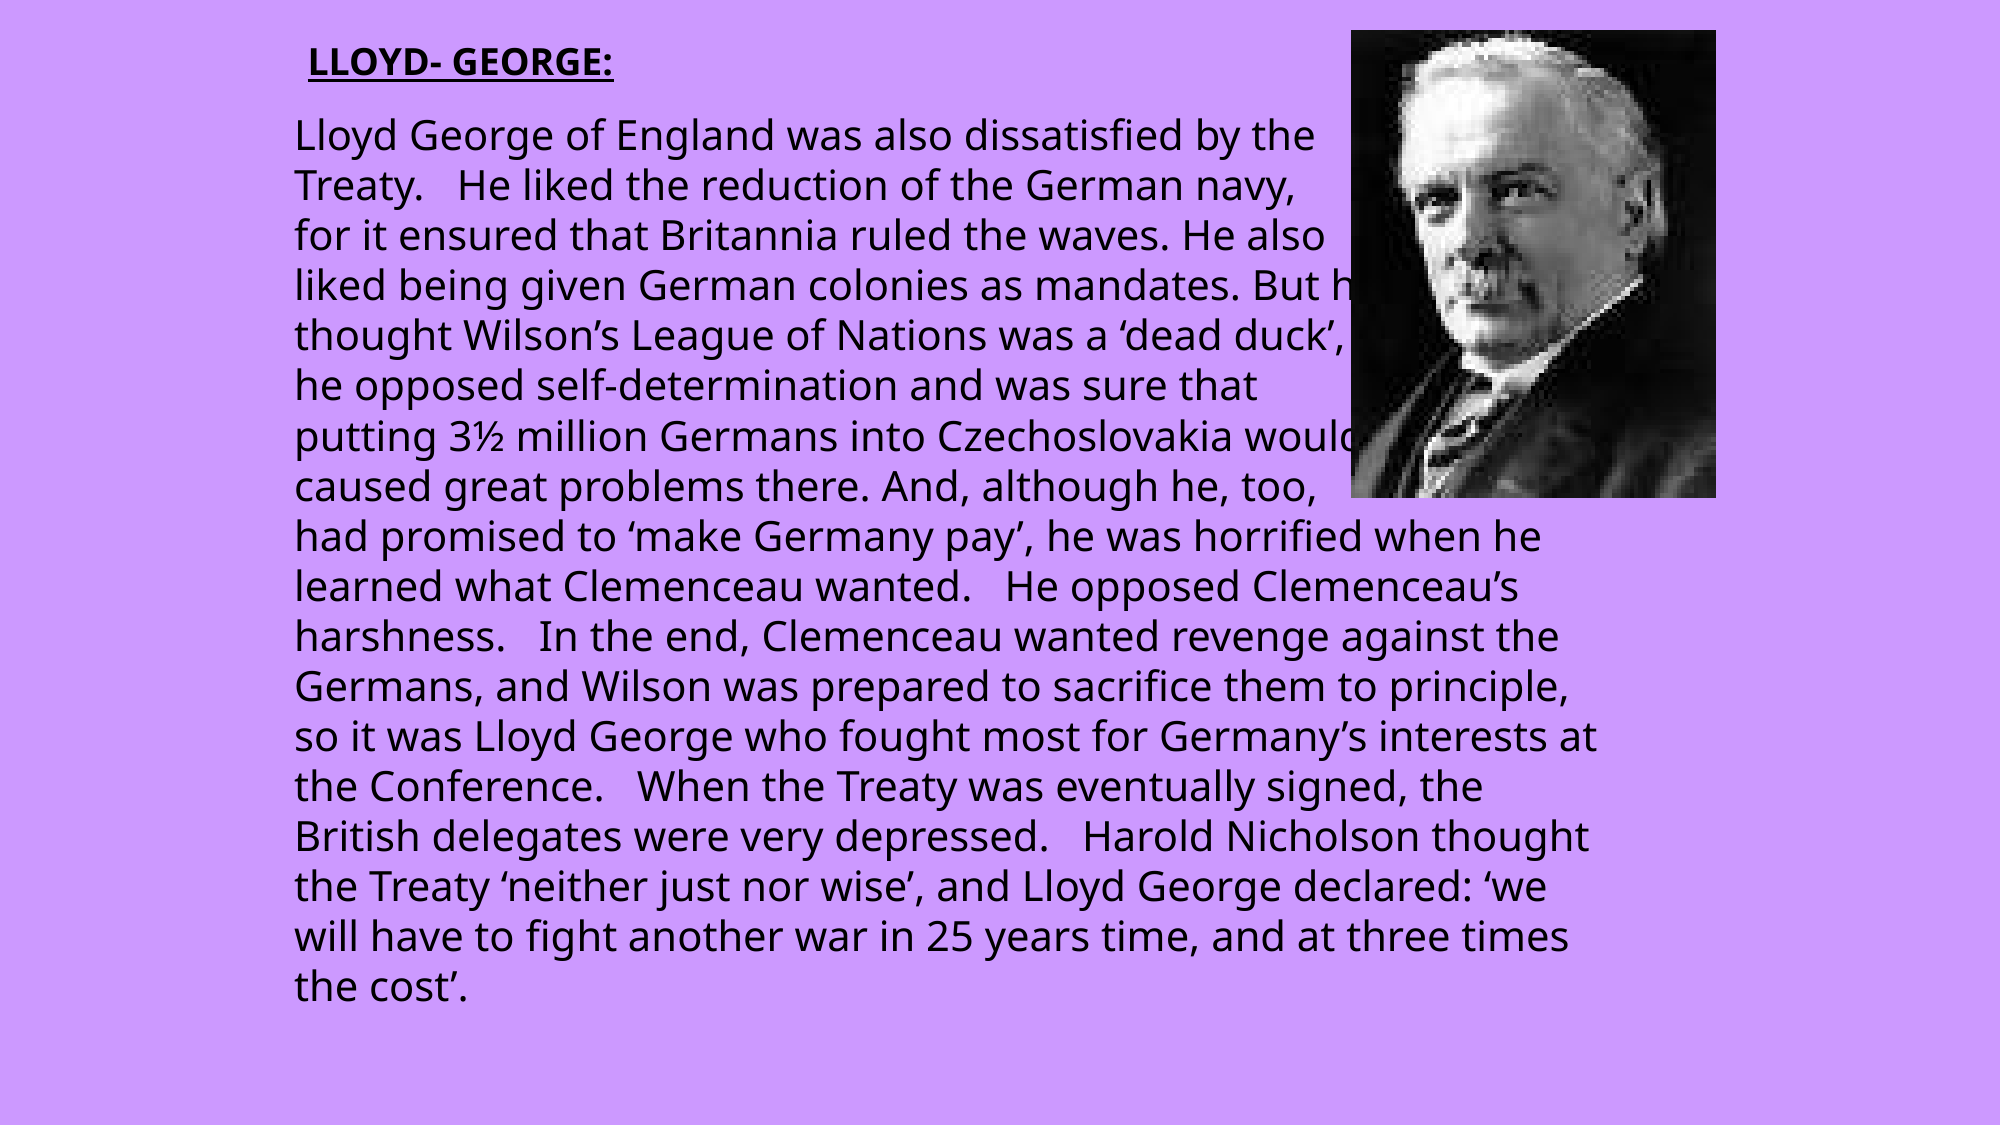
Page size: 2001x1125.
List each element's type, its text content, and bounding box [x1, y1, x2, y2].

text_box Lloyd George of England was also dissatisfied by the Treaty. He liked the reduction of the German navy, for it ensured that Britannia ruled the waves. He also liked being given German colonies as mandates. But he thought Wilson’s League of Nations was a ‘dead duck’, he opposed self-determination and was sure that putting 3½ million Germans into Czechoslovakia would caused great problems there. And, although he, too, had promised to ‘make Germany pay’, he was horrified when he learned what Clemenceau wanted. He opposed Clemenceau’s harshness. In the end, Clemenceau wanted revenge against the Germans, and Wilson was prepared to sacrifice them to principle, so it was Lloyd George who fought most for Germany’s interests at the Conference. When the Treaty was eventually signed, the British delegates were very depressed. Harold Nicholson thought the Treaty ‘neither just nor wise’, and Lloyd George declared: ‘we will have to fight another war in 25 years time, and at three times the cost’. [279, 101, 1627, 1017]
picture [1351, 30, 1716, 498]
text_box LLOYD- GEORGE: [292, 30, 629, 91]
